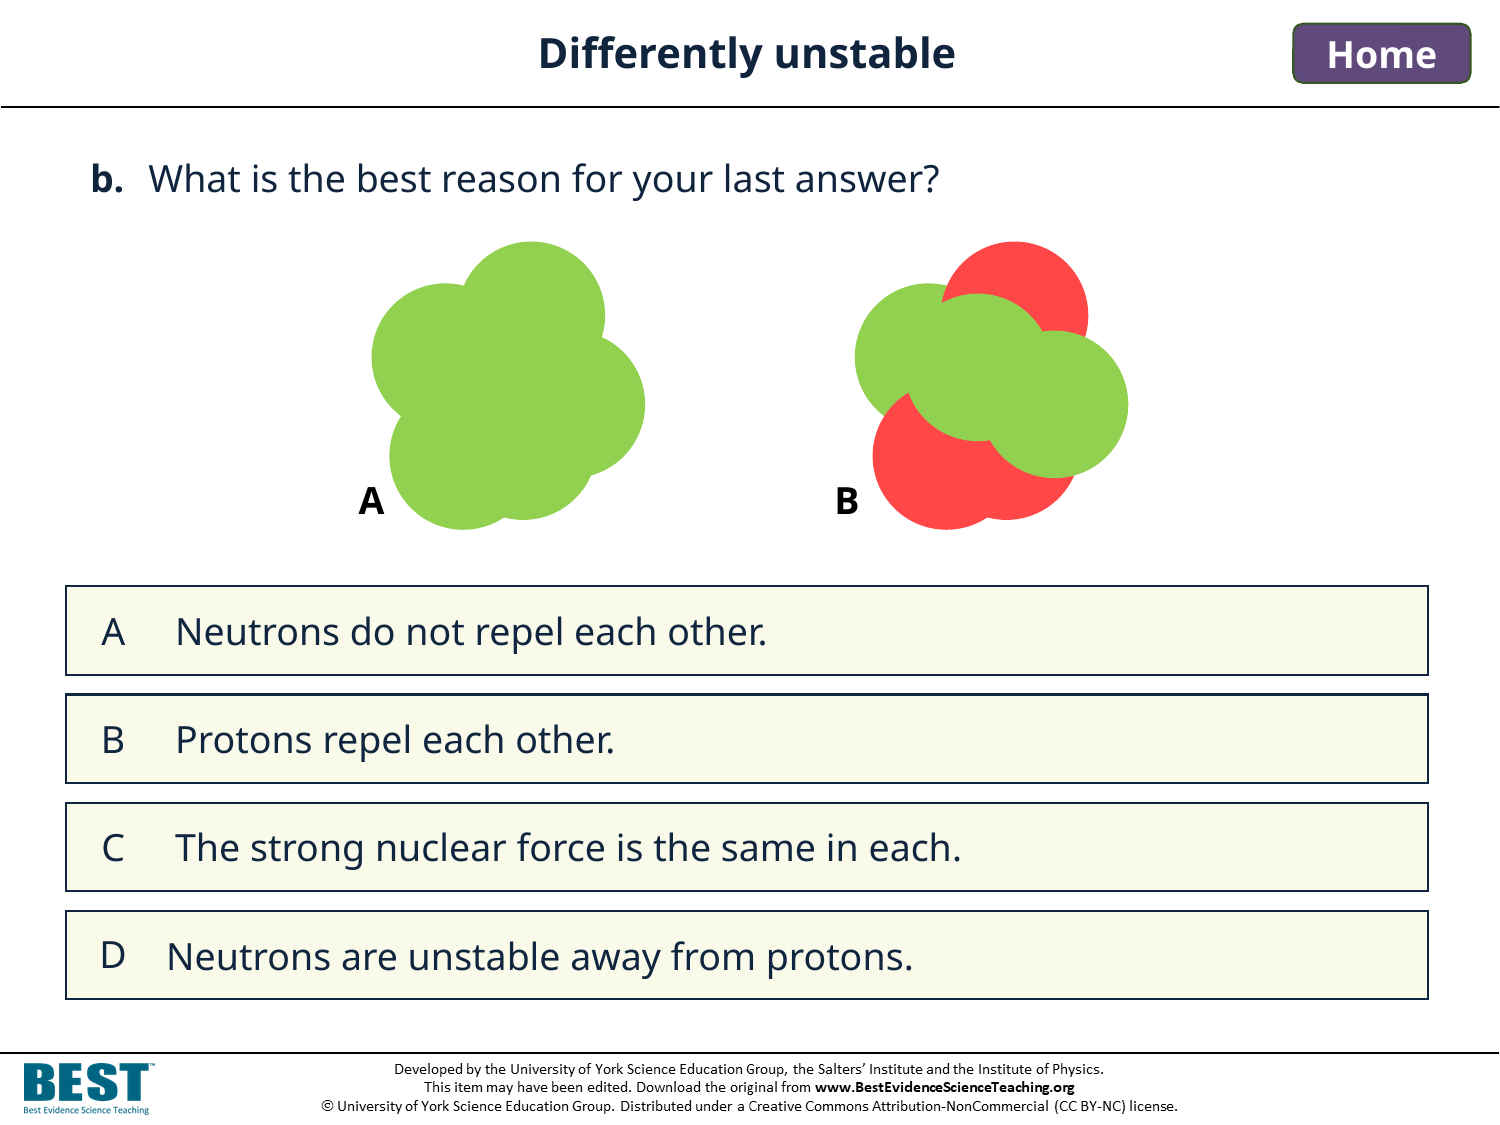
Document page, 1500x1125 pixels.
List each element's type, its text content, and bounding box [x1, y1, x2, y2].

text_box Differently unstable [23, 4, 1471, 99]
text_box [854, 241, 1129, 530]
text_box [371, 241, 646, 530]
text_box Home [1292, 22, 1472, 84]
picture [0, 106, 1500, 1125]
